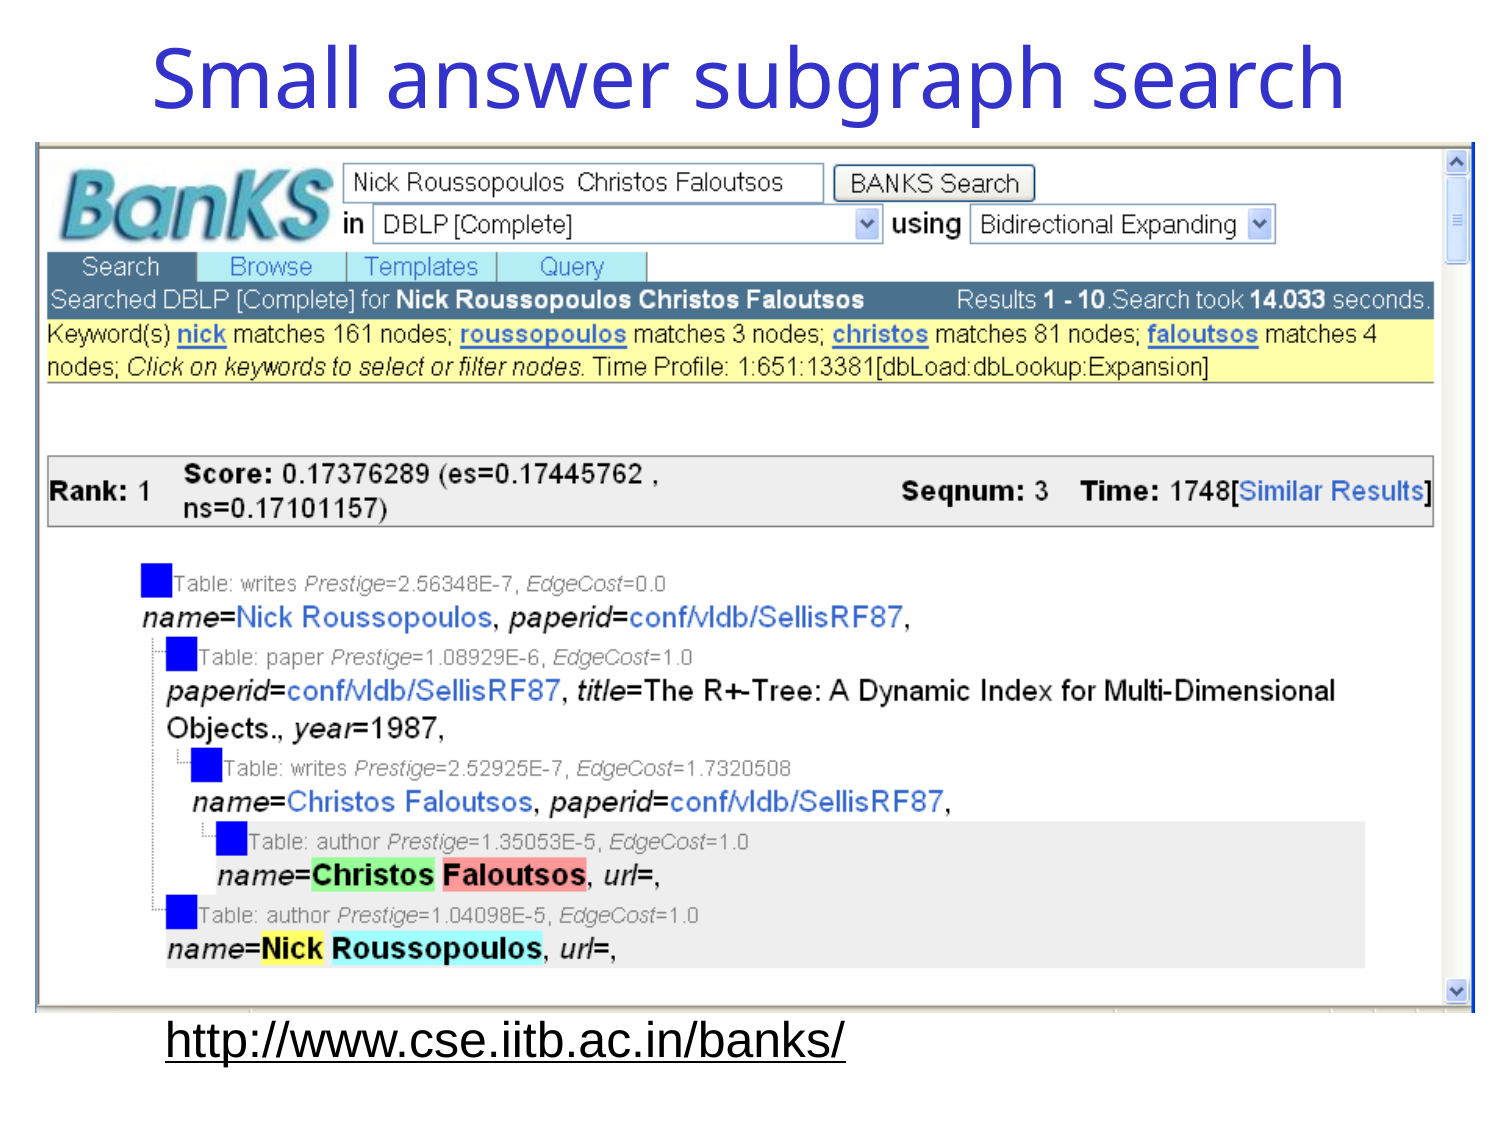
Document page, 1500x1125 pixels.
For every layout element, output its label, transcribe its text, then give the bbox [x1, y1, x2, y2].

picture [35, 142, 1476, 1013]
title Small answer subgraph search [37, 24, 1463, 126]
text_box http://www.cse.iitb.ac.in/banks/ [149, 1021, 878, 1076]
